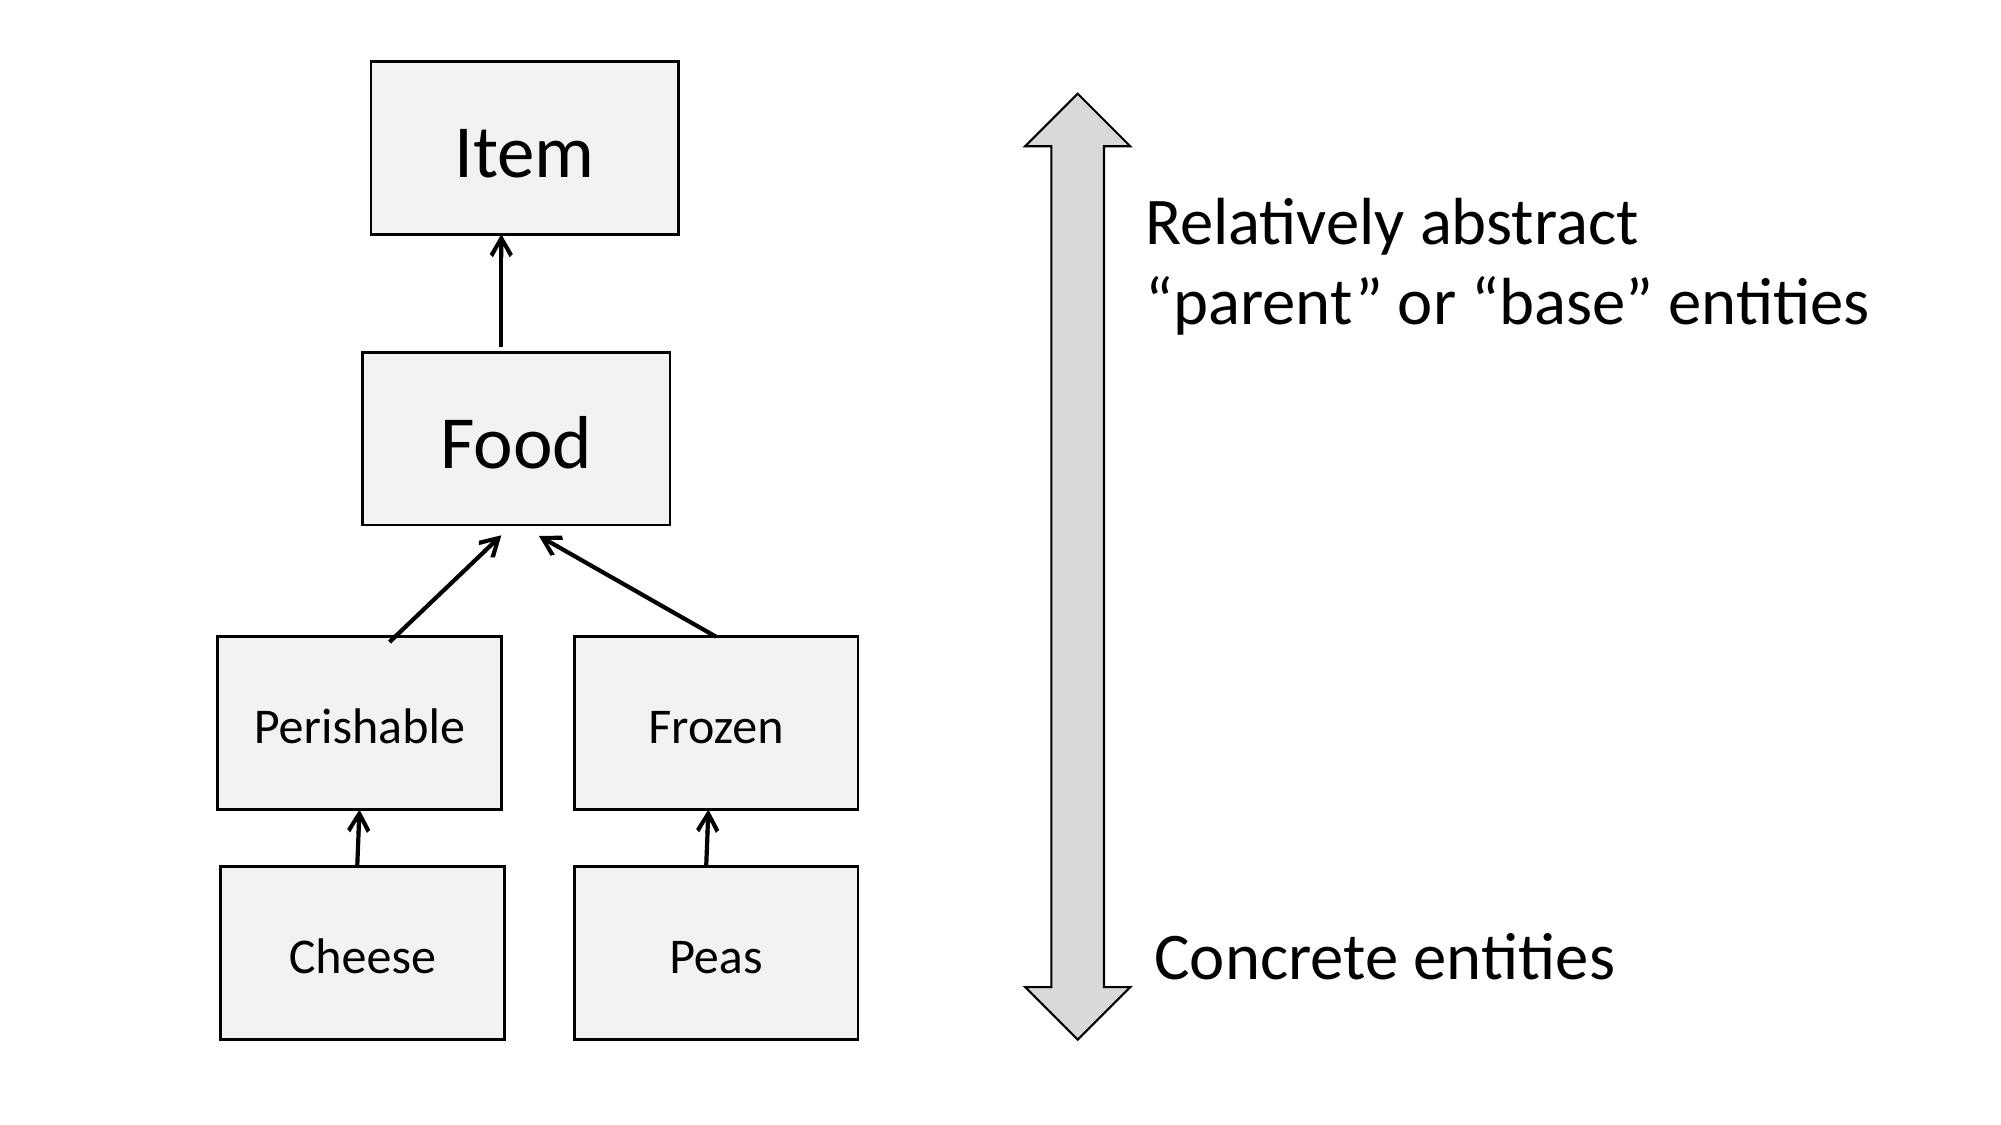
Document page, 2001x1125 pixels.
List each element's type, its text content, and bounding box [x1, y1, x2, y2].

text_box [1022, 92, 1133, 1042]
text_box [389, 535, 502, 643]
text_box Relatively abstract “parent” or “base” entities [1130, 170, 1888, 345]
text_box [538, 535, 717, 637]
text_box Peas [573, 866, 859, 1041]
text_box Food [361, 351, 671, 526]
text_box Item [370, 60, 679, 235]
text_box Frozen [573, 636, 859, 811]
text_box Perishable [217, 636, 502, 811]
text_box Concrete entities [1139, 905, 1832, 1000]
text_box Cheese [220, 866, 505, 1041]
